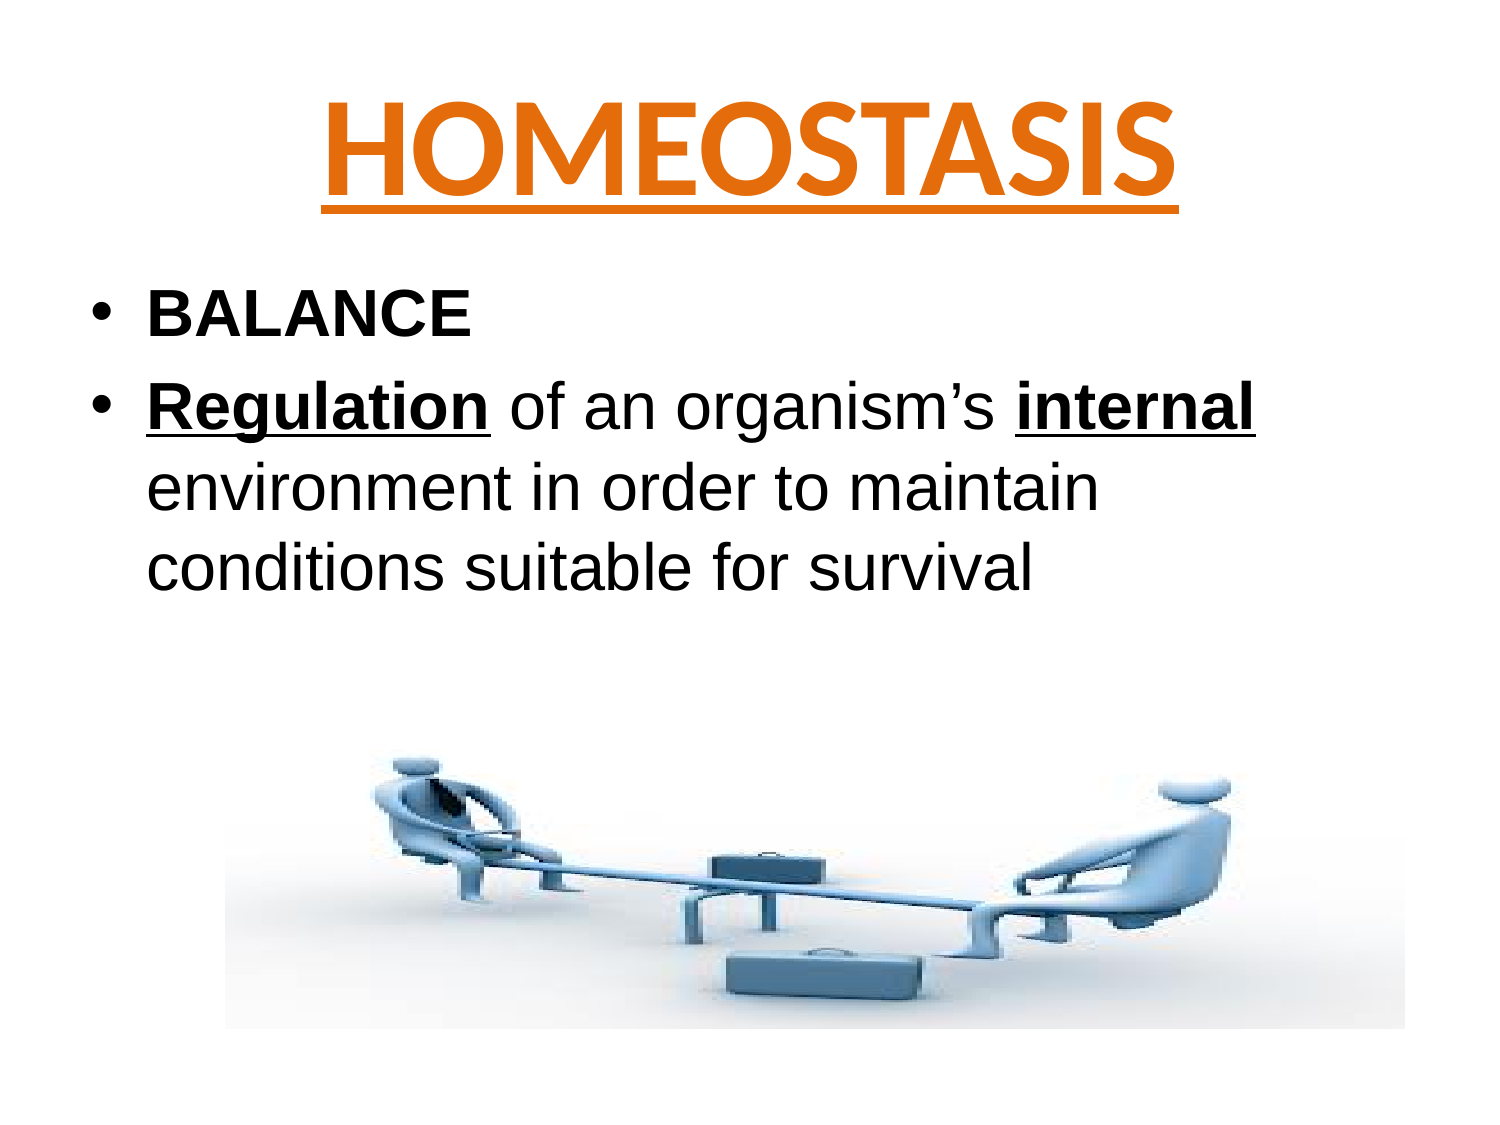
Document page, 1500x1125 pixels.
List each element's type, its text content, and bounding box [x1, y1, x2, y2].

list BALANCE Regulation of an organism’s internal environment in order to maintain conditions suitable for survival [75, 262, 1425, 1005]
picture [224, 724, 1405, 1029]
title HOMEOSTASIS [75, 45, 1425, 233]
